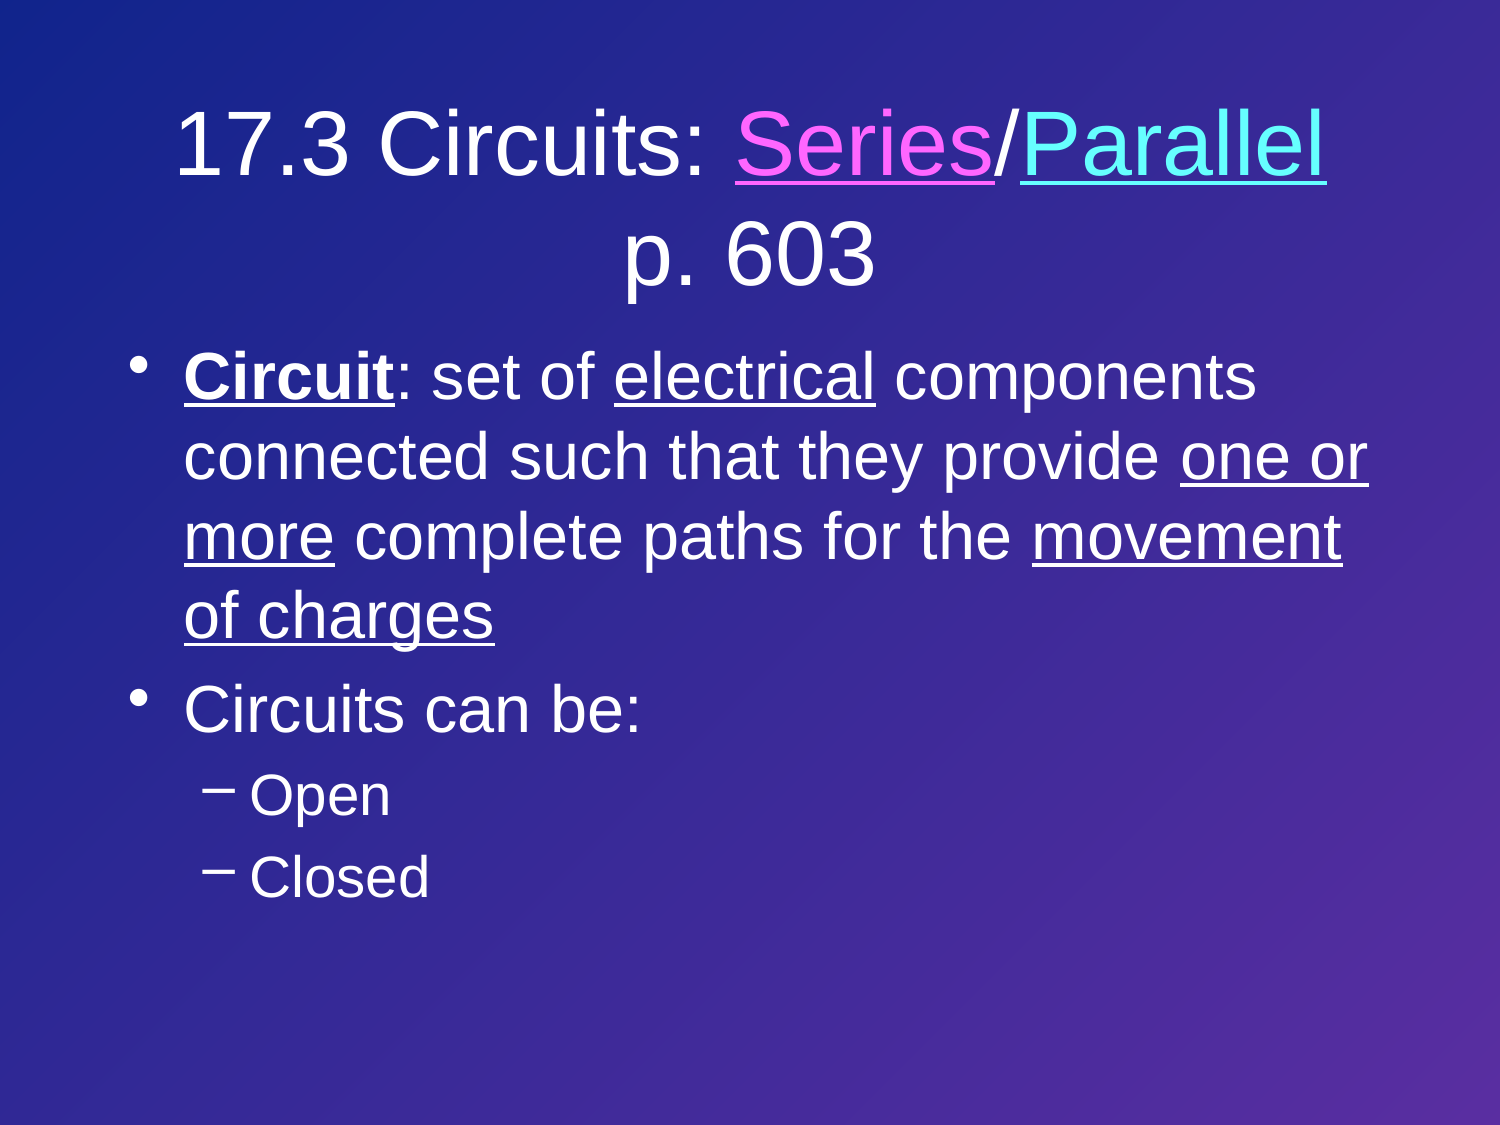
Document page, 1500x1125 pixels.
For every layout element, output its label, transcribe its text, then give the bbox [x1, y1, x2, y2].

list Circuit: set of electrical components connected such that they provide one or more complete paths for the movement of charges Circuits can be: Open Closed [112, 324, 1388, 1001]
title 17.3 Circuits: Series/Parallel p. 603 [112, 99, 1388, 288]
